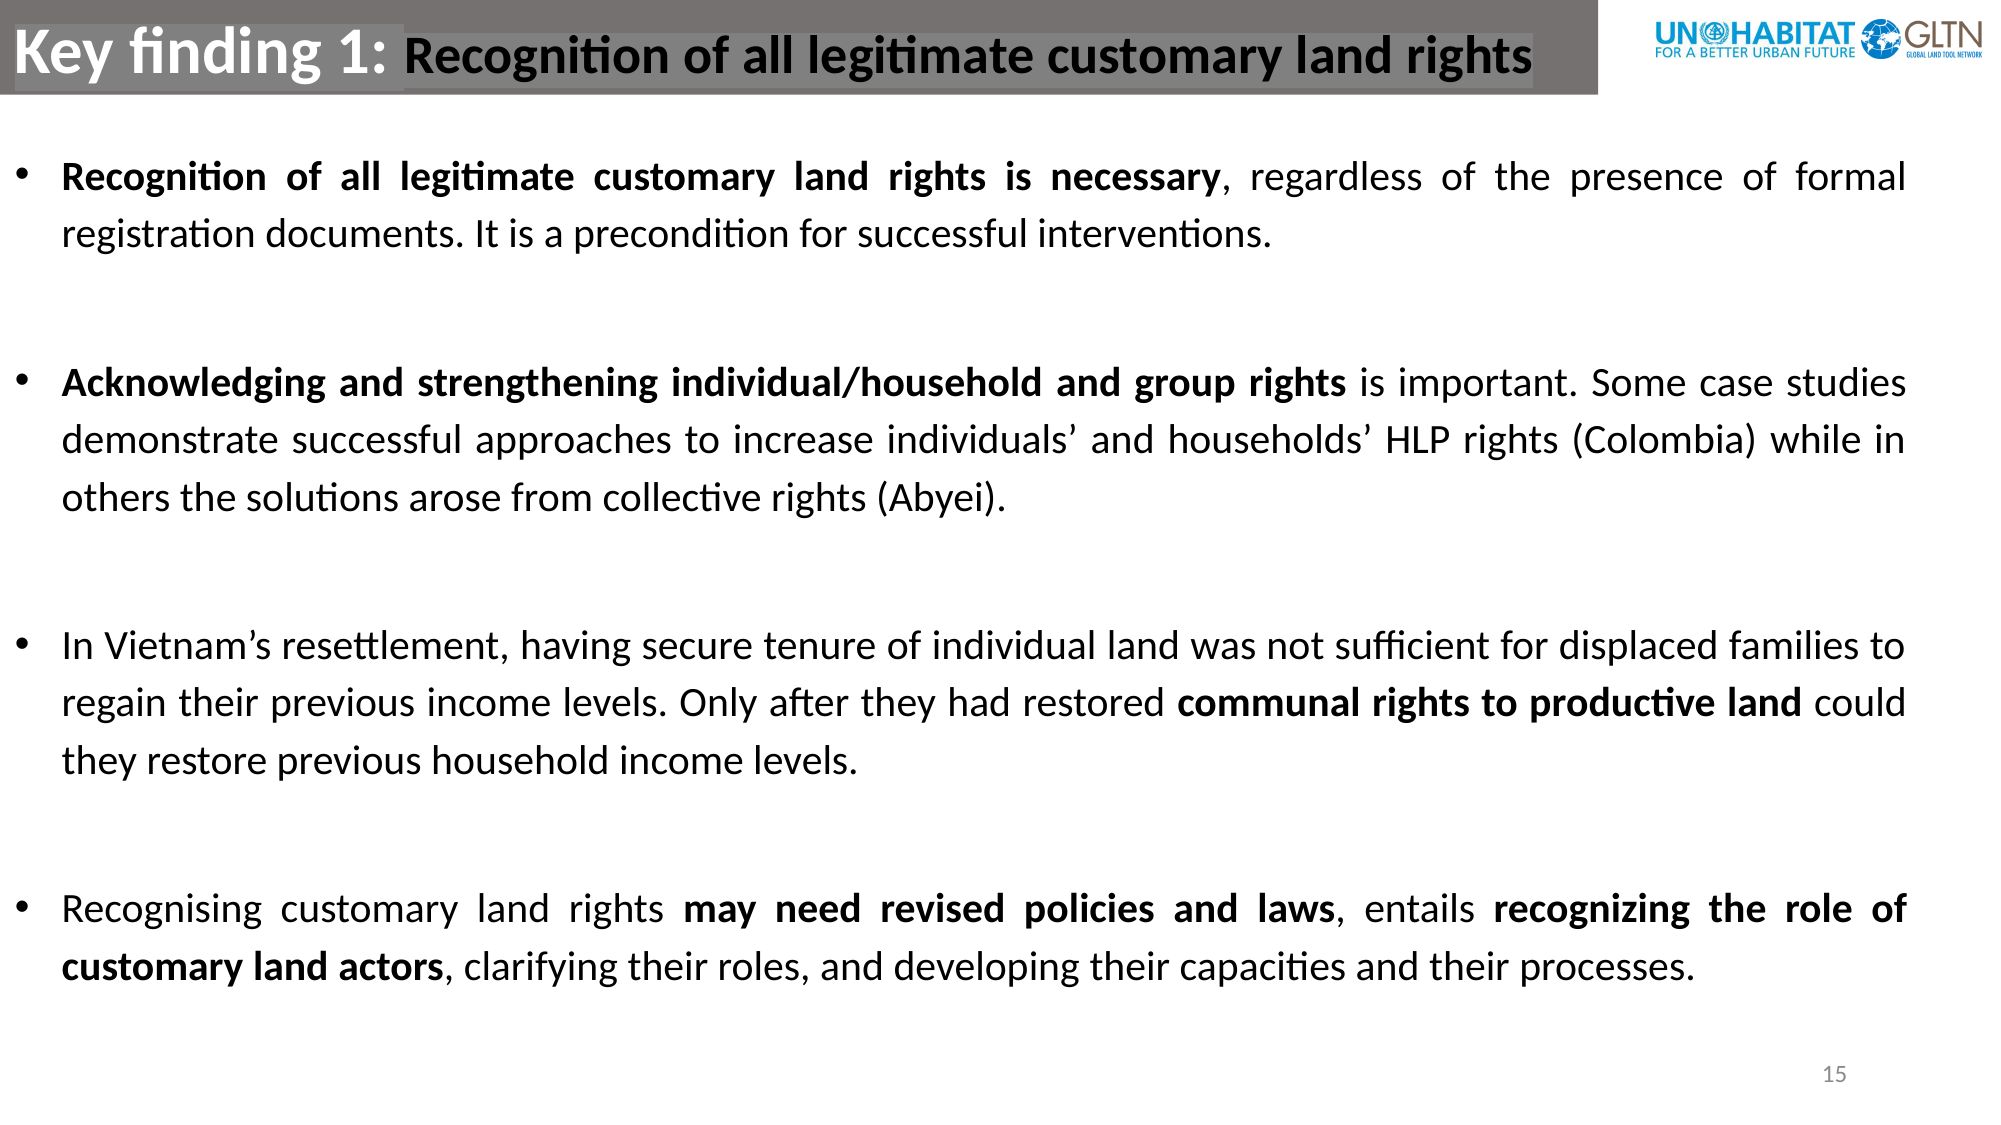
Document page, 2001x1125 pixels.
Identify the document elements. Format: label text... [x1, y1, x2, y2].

text_box Recognition of all legitimate customary land rights is necessary, regardless of the presence of formal registration documents. It is a precondition for successful interventions. Acknowledging and strengthening individual/household and group rights is important. Some case studies demonstrate successful approaches to increase individuals’ and households’ HLP rights (Colombia) while in others the solutions arose from collective rights (Abyei). In Vietnam’s resettlement, having secure tenure of individual land was not sufficient for displaced families to regain their previous income levels. Only after they had restored communal rights to productive land could they restore previous household income levels. Recognising customary land rights may need revised policies and laws, entails recognizing the role of customary land actors, clarifying their roles, and developing their capacities and their processes. [0, 133, 1922, 996]
text_box Key finding 1: Recognition of all legitimate customary land rights [0, 0, 1599, 95]
picture [1656, 20, 1855, 59]
picture [1861, 19, 1982, 59]
slide_number 15 [1412, 1042, 1863, 1103]
